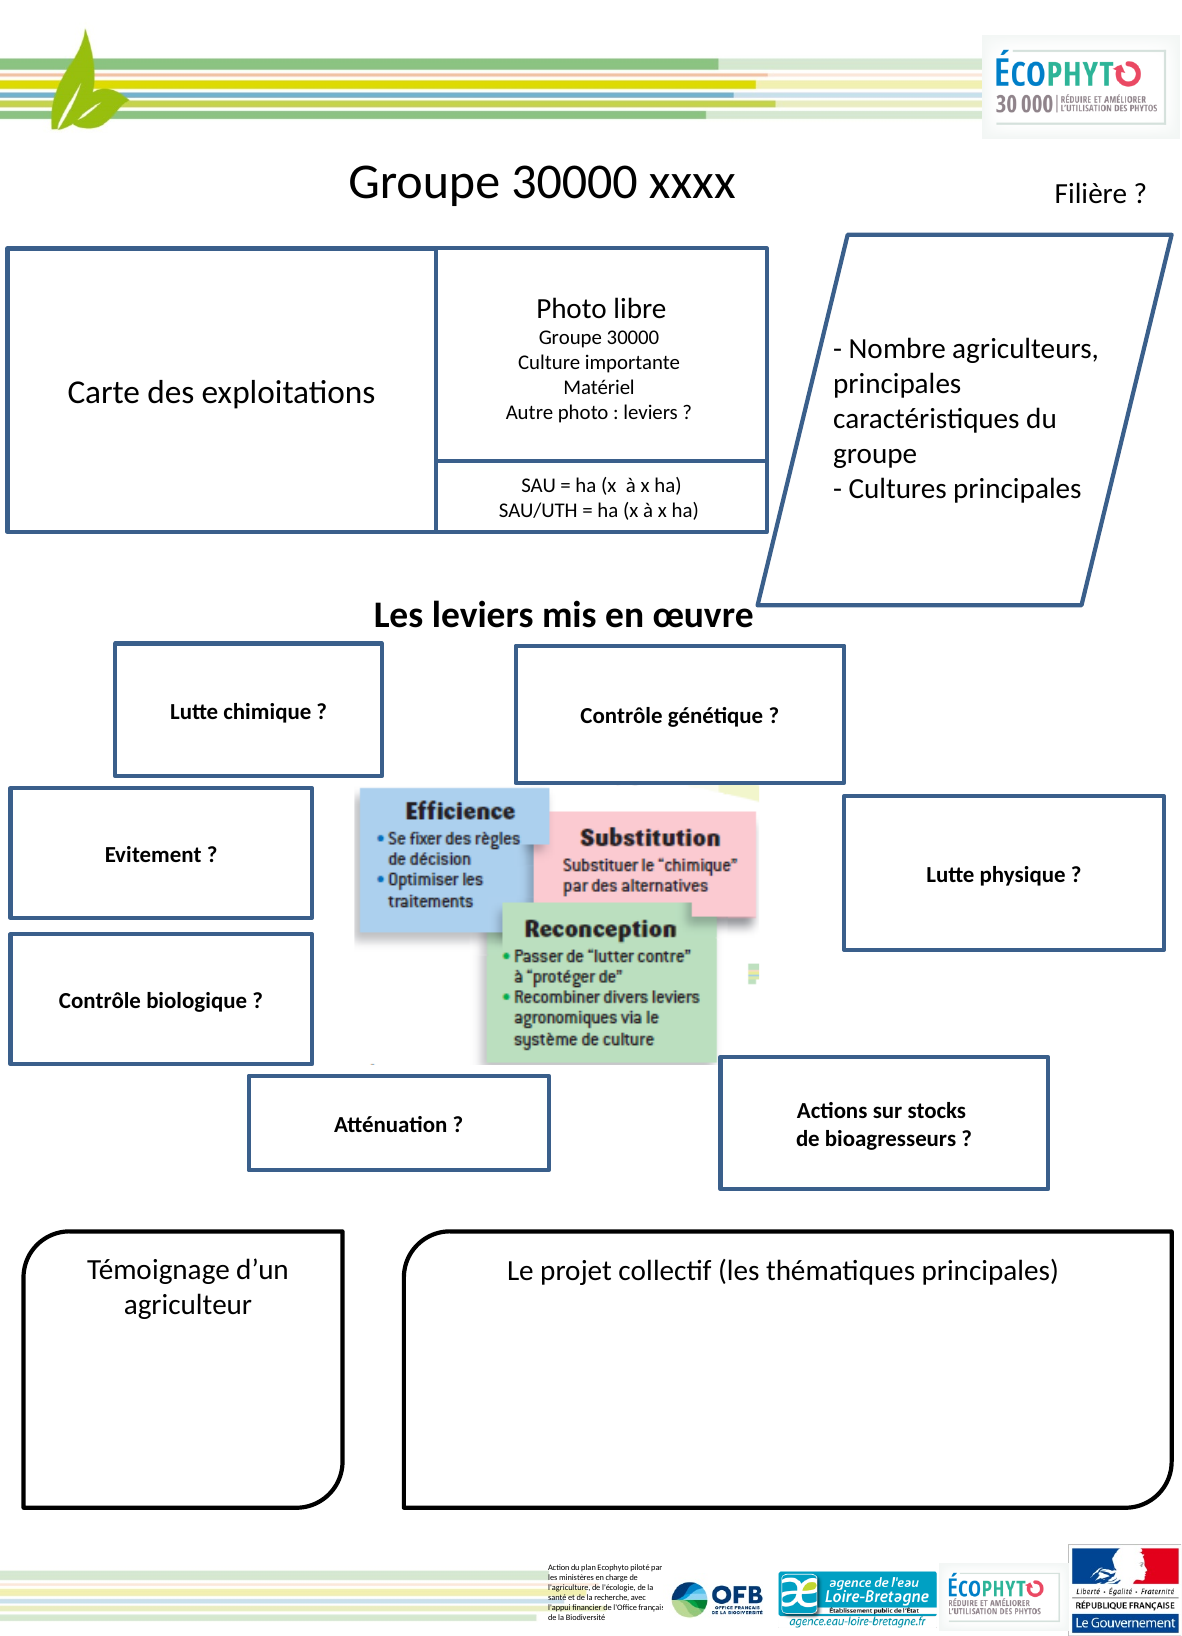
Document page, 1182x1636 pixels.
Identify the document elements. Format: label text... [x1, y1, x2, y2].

text_box Atténuation ? [247, 1074, 551, 1172]
text_box SAU = ha (x à x ha) SAU/UTH = ha (x à x ha) [434, 459, 769, 534]
text_box Lutte chimique ? [113, 641, 384, 778]
text_box Evitement ? [8, 786, 314, 920]
text_box Filière ? [1038, 166, 1164, 218]
picture [0, 0, 1180, 139]
text_box Photo libre Groupe 30000 Culture importante Matériel Autre photo : leviers ? [438, 246, 769, 459]
text_box Contrôle biologique ? [8, 932, 314, 1066]
text_box Carte des exploitations [5, 246, 438, 534]
picture [663, 1573, 771, 1626]
text_box Les leviers mis en œuvre [357, 582, 779, 644]
picture [778, 1615, 937, 1629]
picture [0, 1521, 625, 1636]
picture [354, 782, 760, 1065]
picture [782, 1571, 937, 1613]
text_box Lutte physique ? [842, 794, 1166, 952]
text_box Contrôle génétique ? [514, 644, 846, 785]
text_box [21, 1229, 345, 1510]
text_box Témoignage d’un agriculteur [32, 1243, 344, 1328]
text_box [755, 347, 1107, 608]
text_box Action du plan Ecophyto piloté par les ministères en charge de l'agriculture, de l'écologie, de la santé et de la recherche, avec l'appui financier de l'Office français de la Biodiversité [629, 1554, 686, 1631]
picture [938, 1544, 1182, 1636]
text_box Le projet collectif (les thématiques principales) [492, 1243, 1075, 1294]
text_box Actions sur stocks de bioagresseurs ? [718, 1055, 1050, 1191]
text_box - Nombre agriculteurs, principales caractéristiques du groupe - Cultures principales [818, 321, 1134, 512]
text_box [824, 232, 1174, 399]
text_box Groupe 30000 xxxx [332, 142, 753, 217]
text_box [401, 1229, 1174, 1510]
